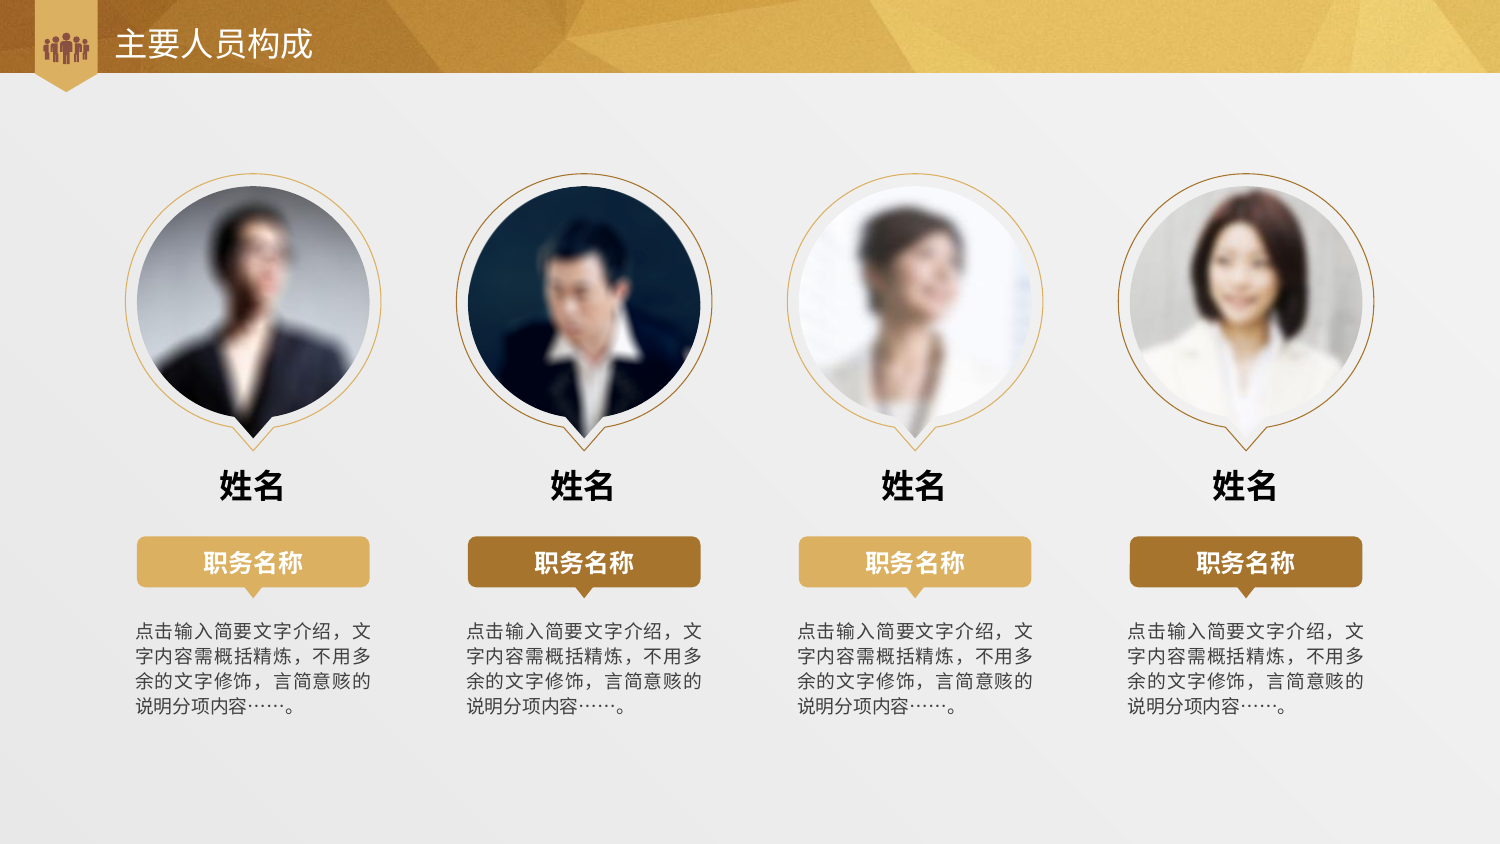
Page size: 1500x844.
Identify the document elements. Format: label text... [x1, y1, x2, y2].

text_box 点击输入简要文字介绍，文字内容需概括精炼，不用多余的文字修饰，言简意赅的说明分项内容……。 [1127, 617, 1365, 717]
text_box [467, 536, 701, 599]
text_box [798, 536, 1032, 599]
text_box [454, 171, 715, 453]
text_box [43, 32, 90, 65]
text_box [123, 171, 384, 453]
text_box 点击输入简要文字介绍，文字内容需概括精炼，不用多余的文字修饰，言简意赅的说明分项内容……。 [797, 617, 1034, 717]
text_box 点击输入简要文字介绍，文字内容需概括精炼，不用多余的文字修饰，言简意赅的说明分项内容……。 [135, 617, 372, 717]
text_box 姓名 [830, 465, 1000, 516]
picture [98, 0, 1500, 73]
text_box 姓名 [169, 465, 338, 516]
title 主要人员构成 [99, 20, 550, 66]
text_box 姓名 [1161, 465, 1331, 516]
text_box [1116, 171, 1376, 453]
text_box [785, 171, 1046, 453]
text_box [136, 536, 370, 599]
text_box 点击输入简要文字介绍，文字内容需概括精炼，不用多余的文字修饰，言简意赅的说明分项内容……。 [466, 617, 703, 717]
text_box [1129, 536, 1363, 599]
text_box 姓名 [500, 465, 669, 516]
picture [0, 0, 34, 73]
